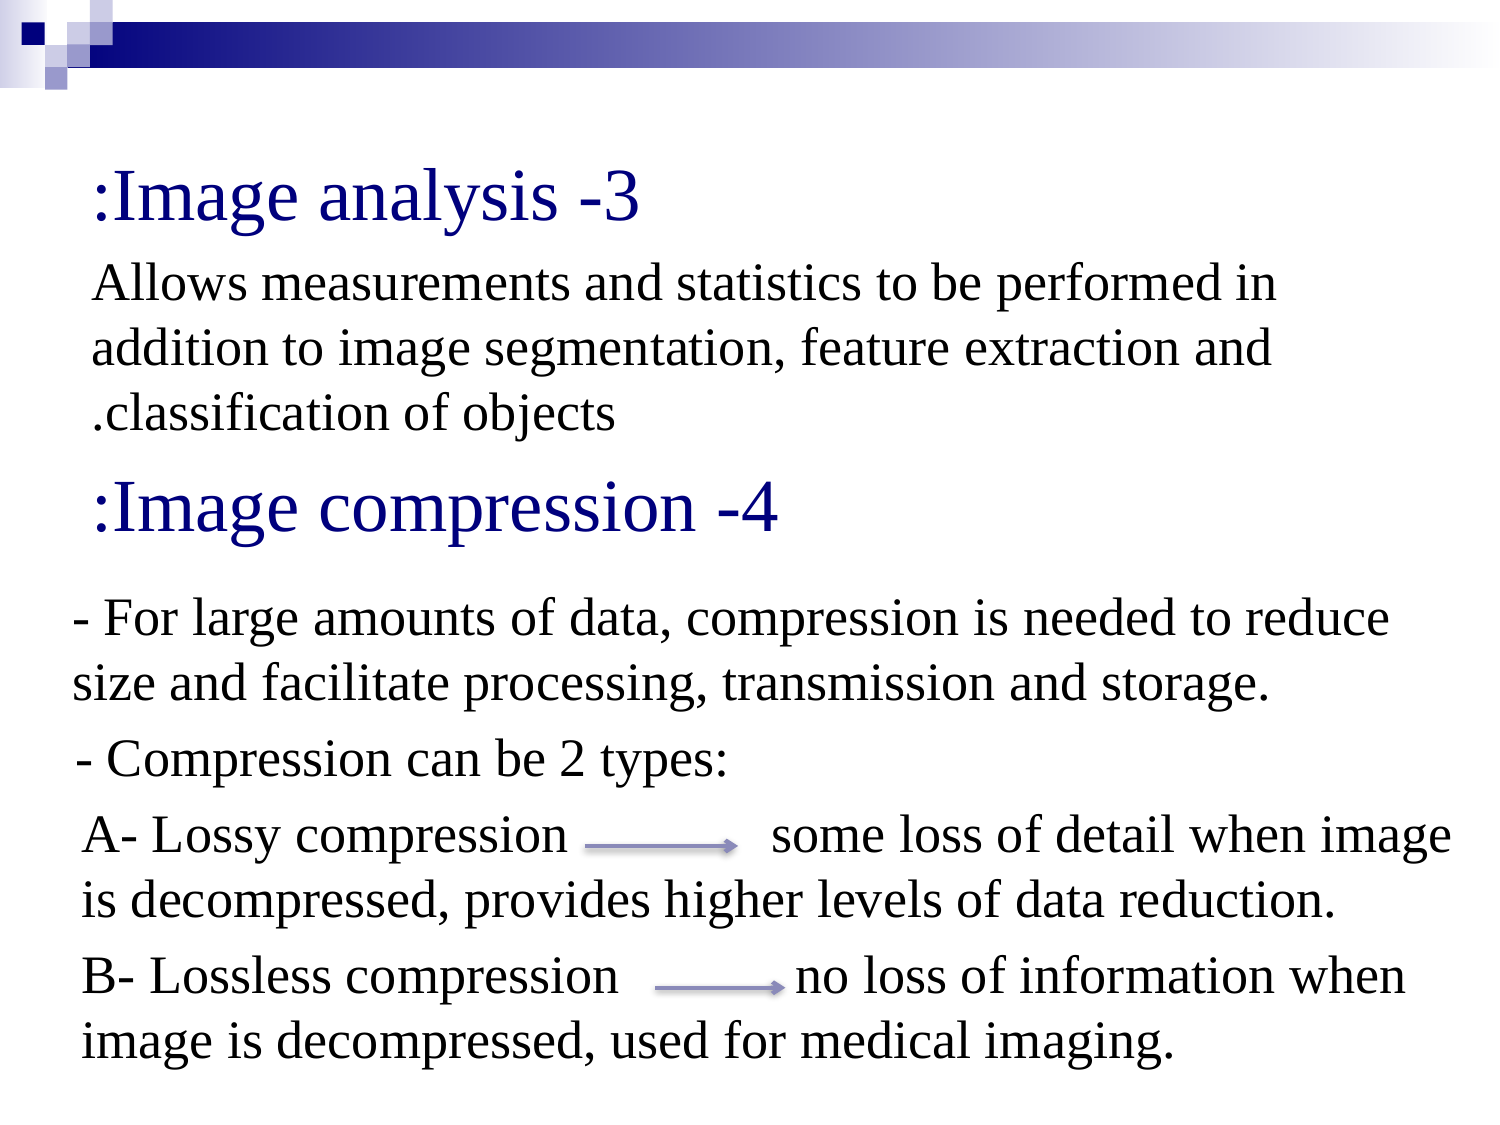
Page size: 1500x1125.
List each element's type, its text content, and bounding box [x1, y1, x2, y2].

text_box - For large amounts of data, compression is needed to reduce size and facilitate processing, transmission and storage. - Compression can be 2 types: A- Lossy compression some loss of detail when image is decompressed, provides higher levels of data reduction. B- Lossless compression no loss of information when image is decompressed, used for medical imaging. [0, 574, 1495, 1000]
list 3- Image analysis: Allows measurements and statistics to be performed in addition to image segmentation, feature extraction and classification of objects. 4- Image compression: [76, 137, 1427, 574]
